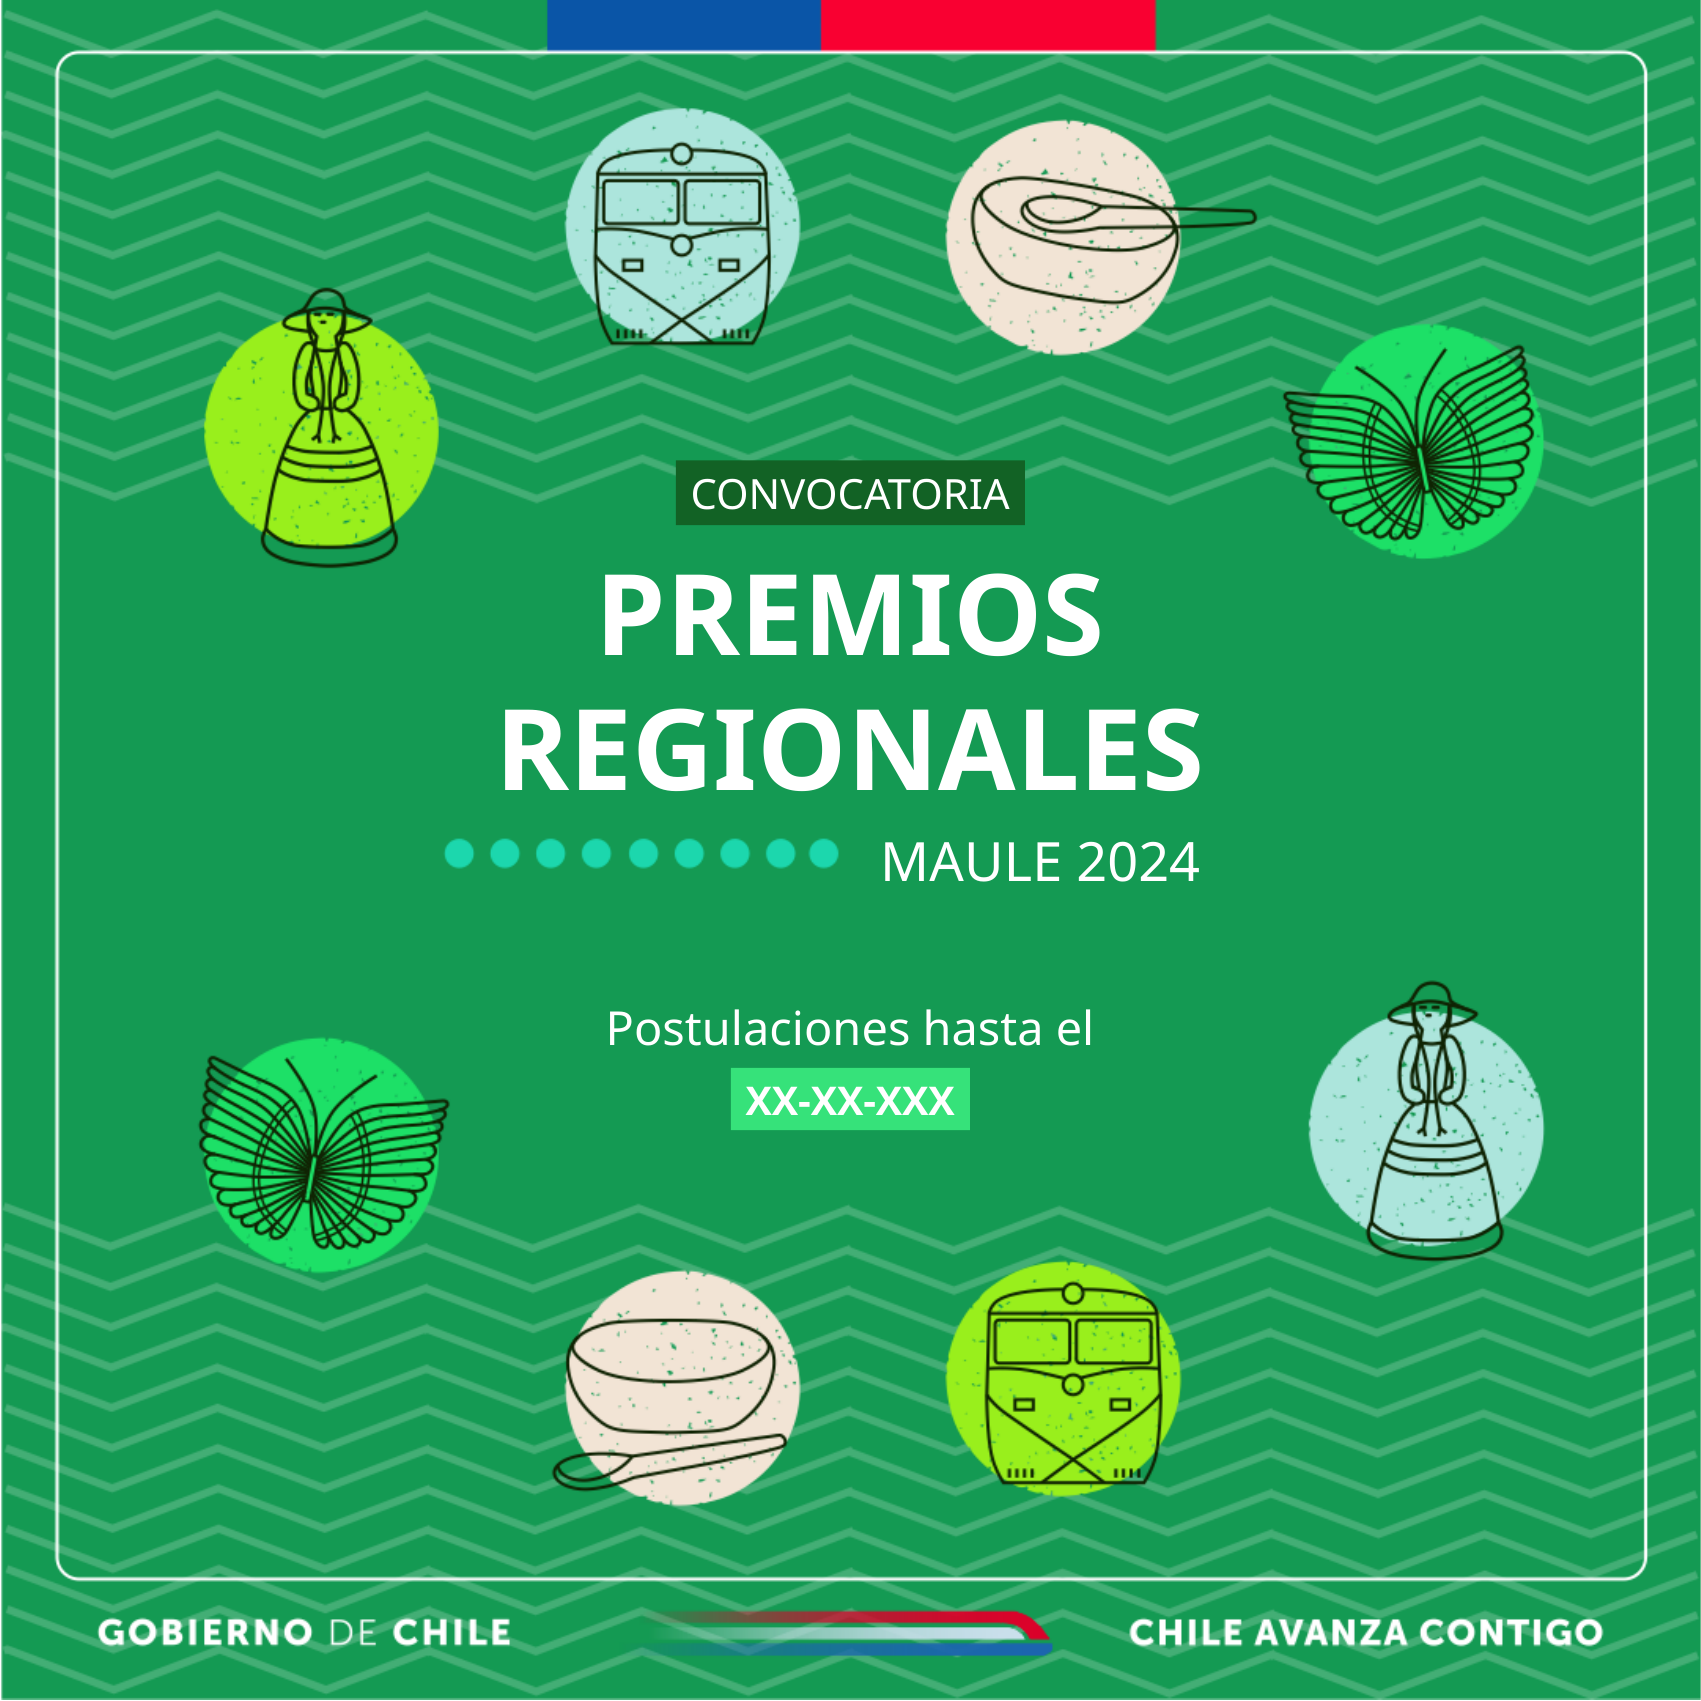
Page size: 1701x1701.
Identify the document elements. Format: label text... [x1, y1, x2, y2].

text_box PREMIOS REGIONALES [393, 535, 1308, 821]
text_box CONVOCATORIA [675, 460, 1025, 526]
text_box MAULE 2024 [865, 819, 1425, 900]
text_box XX-XX-XXX [730, 1067, 970, 1131]
text_box Postulaciones hasta el [574, 991, 1127, 1063]
